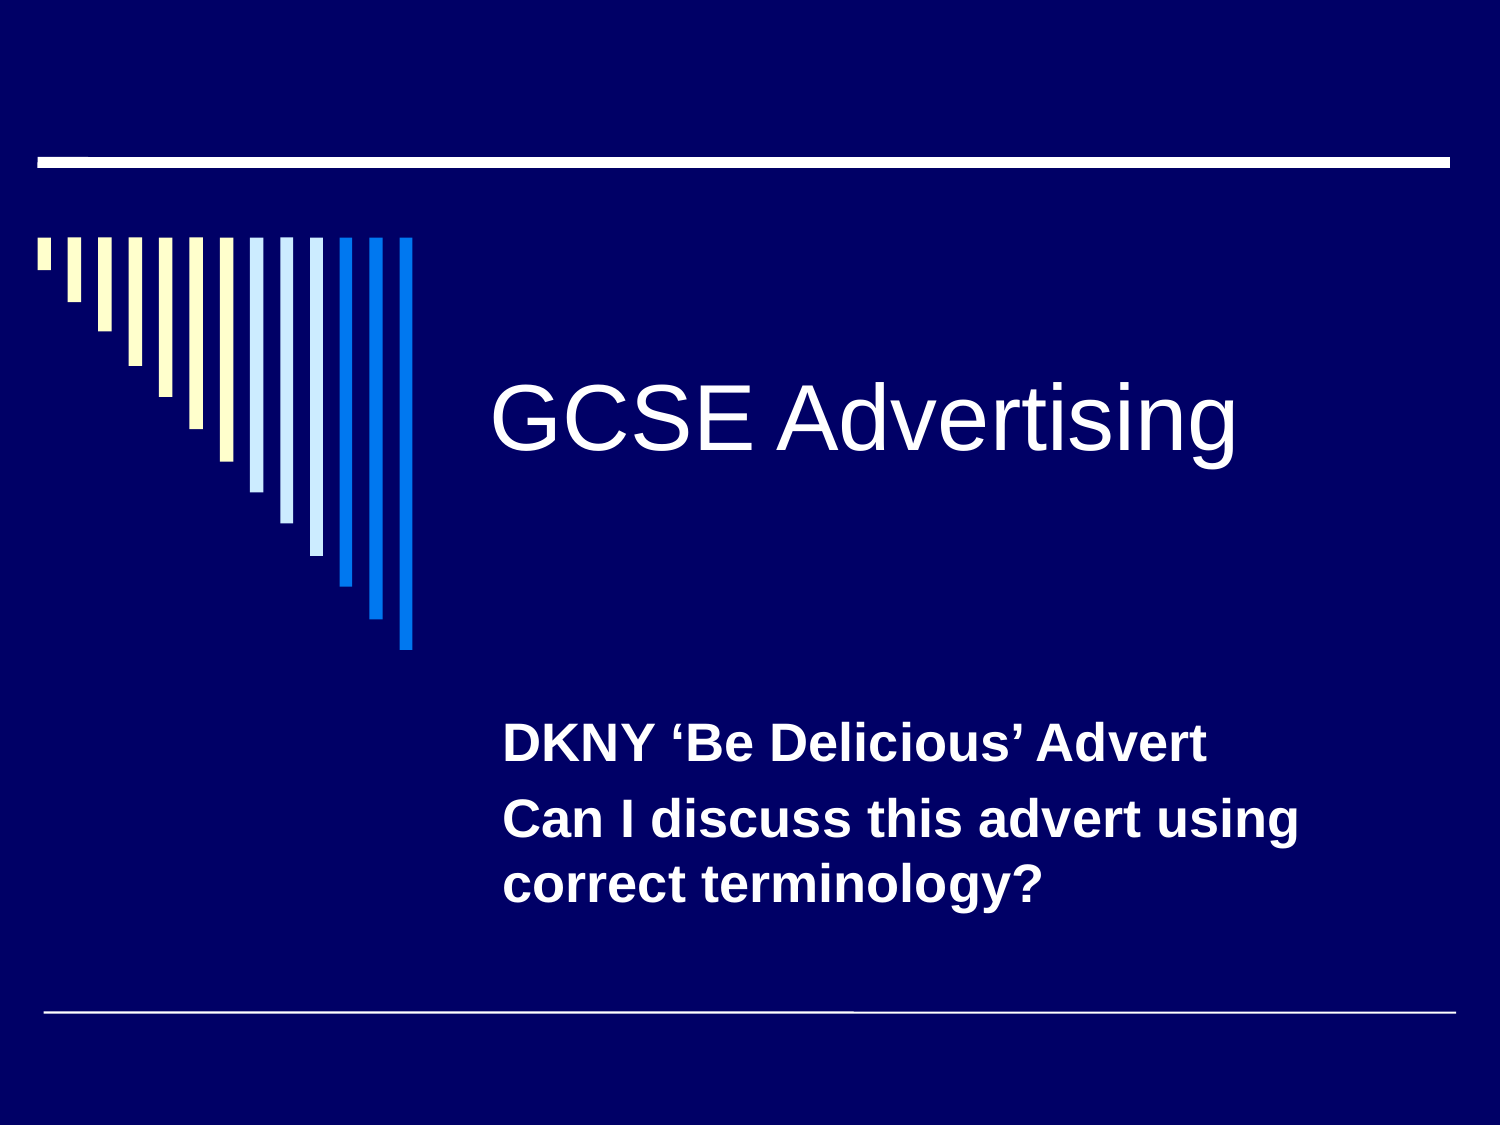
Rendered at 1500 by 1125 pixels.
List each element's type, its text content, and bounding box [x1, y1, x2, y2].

title GCSE Advertising [474, 224, 1438, 601]
subtitle DKNY ‘Be Delicious’ Advert Can I discuss this advert using correct terminology? [487, 699, 1438, 938]
